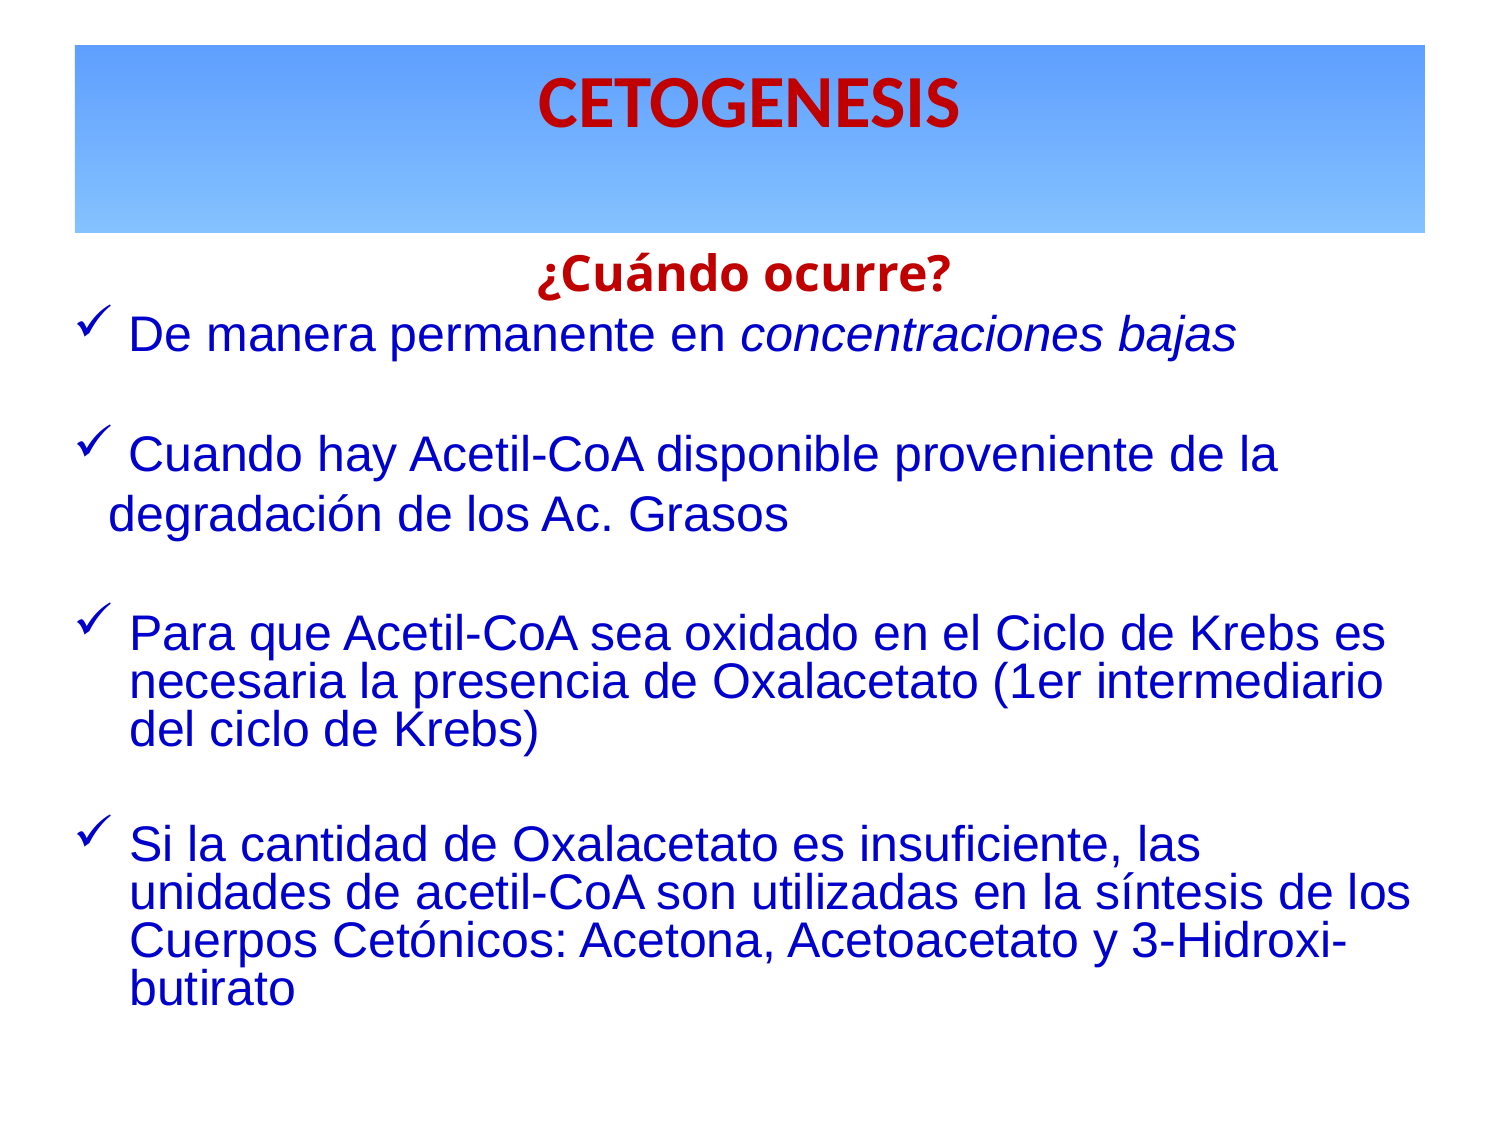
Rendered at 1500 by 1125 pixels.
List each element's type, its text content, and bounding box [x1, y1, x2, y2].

text_box ¿Cuándo ocurre? De manera permanente en concentraciones bajas Cuando hay Acetil-CoA disponible proveniente de la degradación de los Ac. Grasos Para que Acetil-CoA sea oxidado en el Ciclo de Krebs es necesaria la presencia de Oxalacetato (1er intermediario del ciclo de Krebs) Si la cantidad de Oxalacetato es insuficiente, las unidades de acetil-CoA son utilizadas en la síntesis de los Cuerpos Cetónicos: Acetona, Acetoacetato y 3-Hidroxi-butirato [58, 234, 1430, 1125]
text_box CETOGENESIS [74, 45, 1425, 233]
